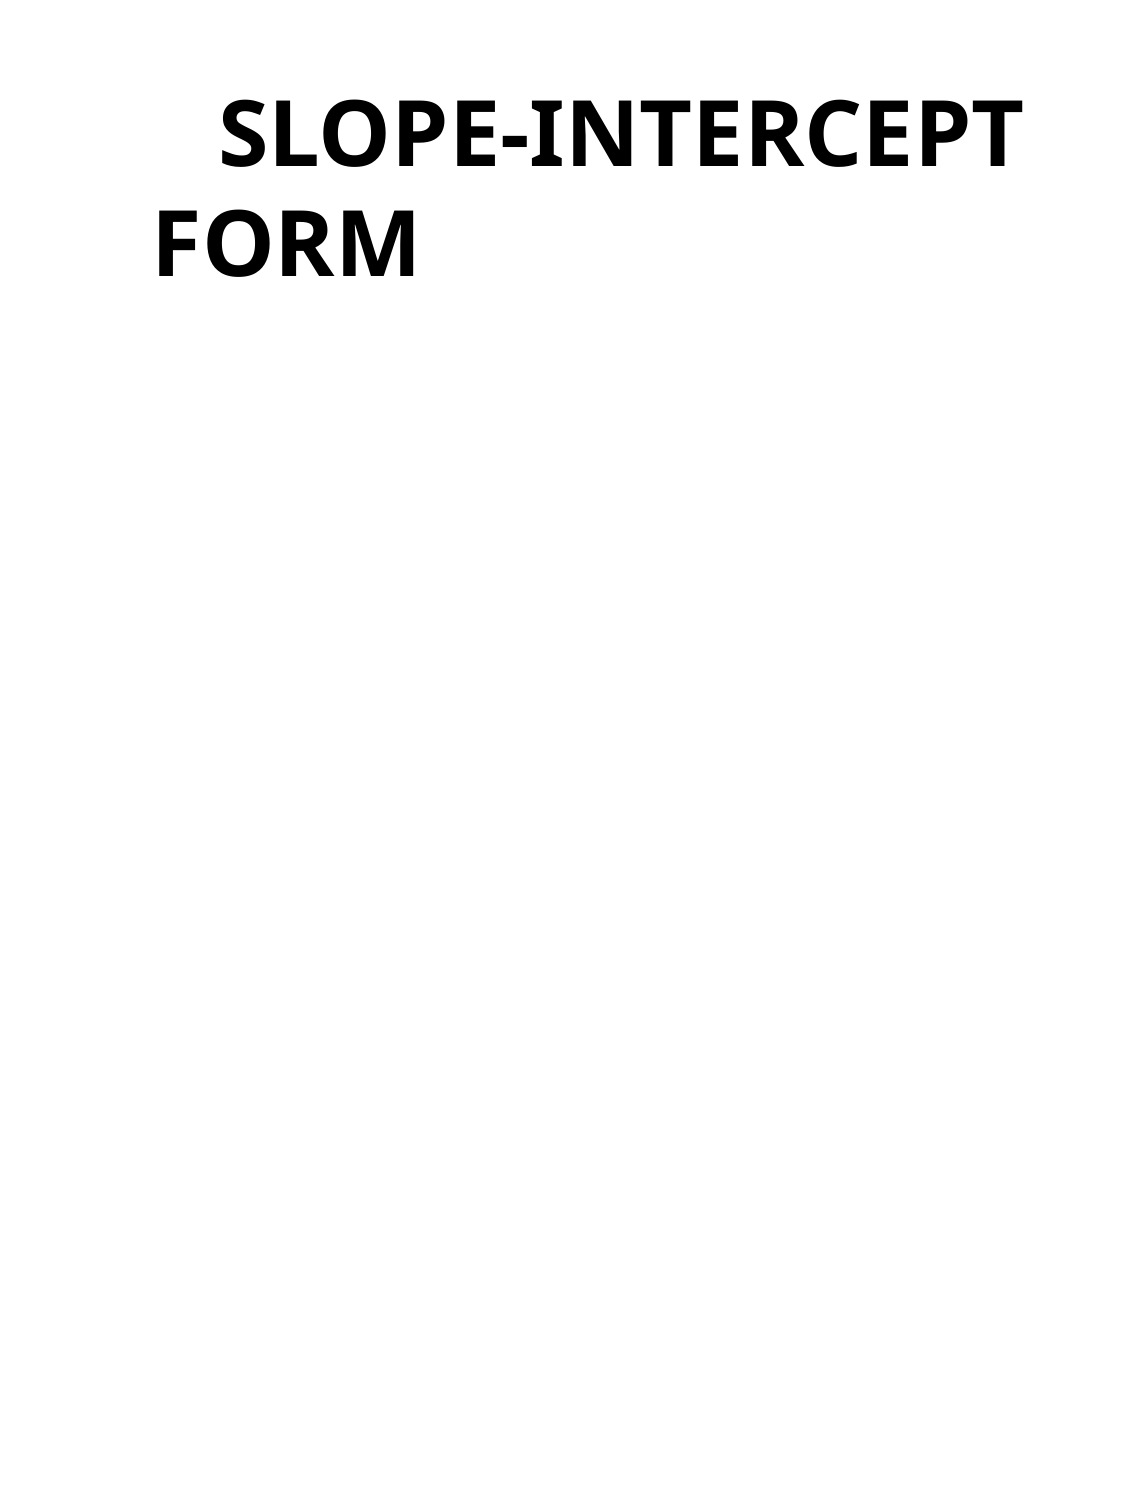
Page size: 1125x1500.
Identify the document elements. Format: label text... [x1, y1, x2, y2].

title SLOPE-INTERCEPT FORM [56, 60, 1069, 310]
